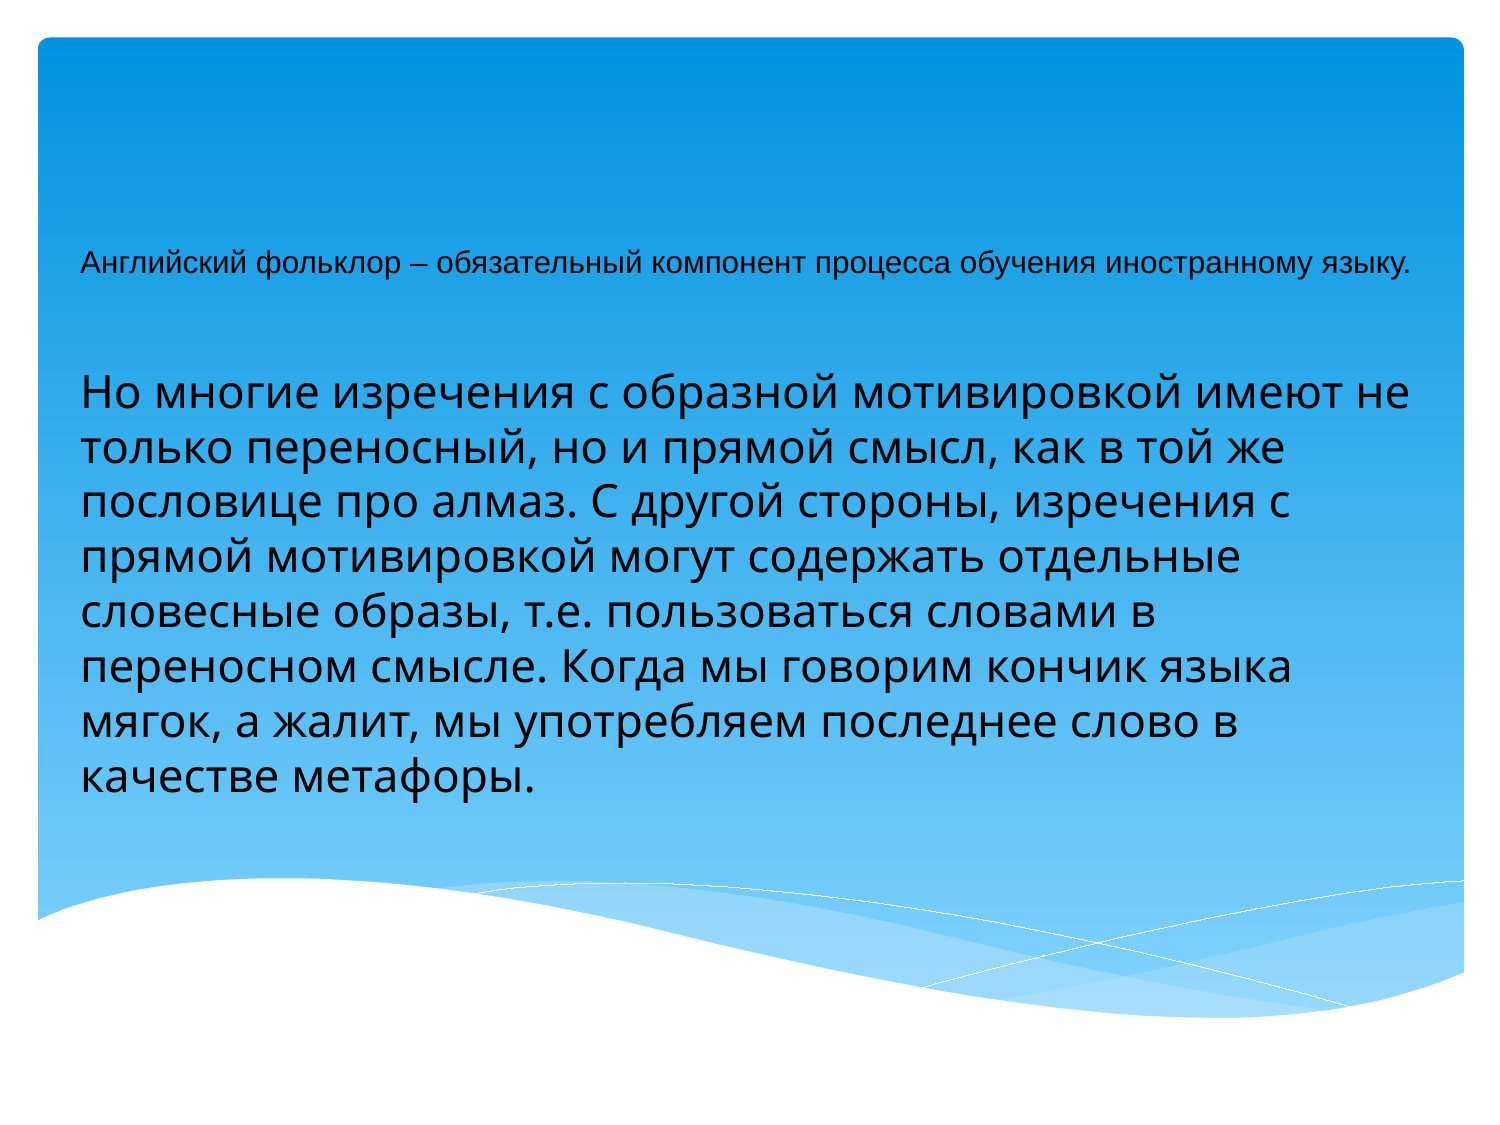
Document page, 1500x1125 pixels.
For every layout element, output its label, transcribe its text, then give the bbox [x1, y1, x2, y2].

title Английский фольклор – обязательный компонент процесса обучения иностранному языку. [64, 137, 1428, 290]
subtitle Но многие изречения с образной мотивировкой имеют не только переносный, но и прямой смысл, как в той же пословице про алмаз. С другой стороны, изречения с прямой мотивировкой могут содержать отдельные словесные образы, т.е. пользоваться словами в переносном смысле. Когда мы говорим кончик языка мягок, а жалит, мы употребляем последнее слово в качестве метафоры. [64, 290, 1428, 1093]
